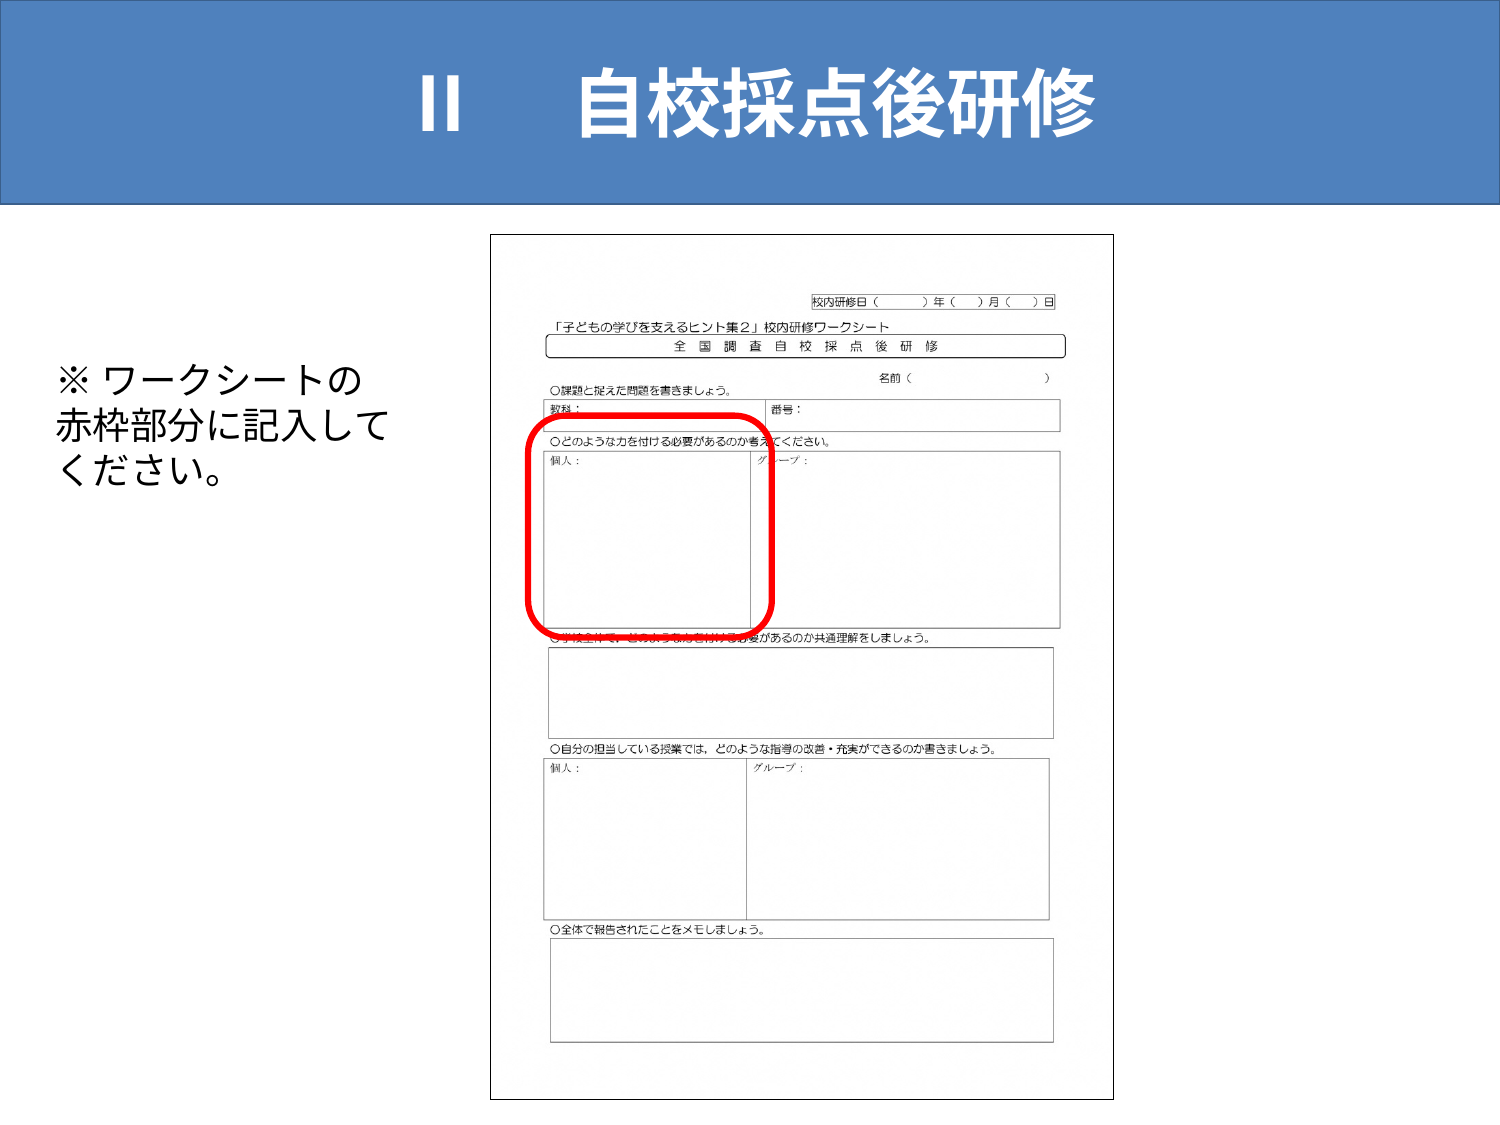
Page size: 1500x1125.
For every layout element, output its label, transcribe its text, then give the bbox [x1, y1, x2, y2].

text_box ※ワークシートの 赤枠部分に記入してください。 [40, 349, 410, 500]
picture [490, 234, 1114, 1101]
text_box Ⅱ 自校採点後研修 [0, 0, 1500, 205]
